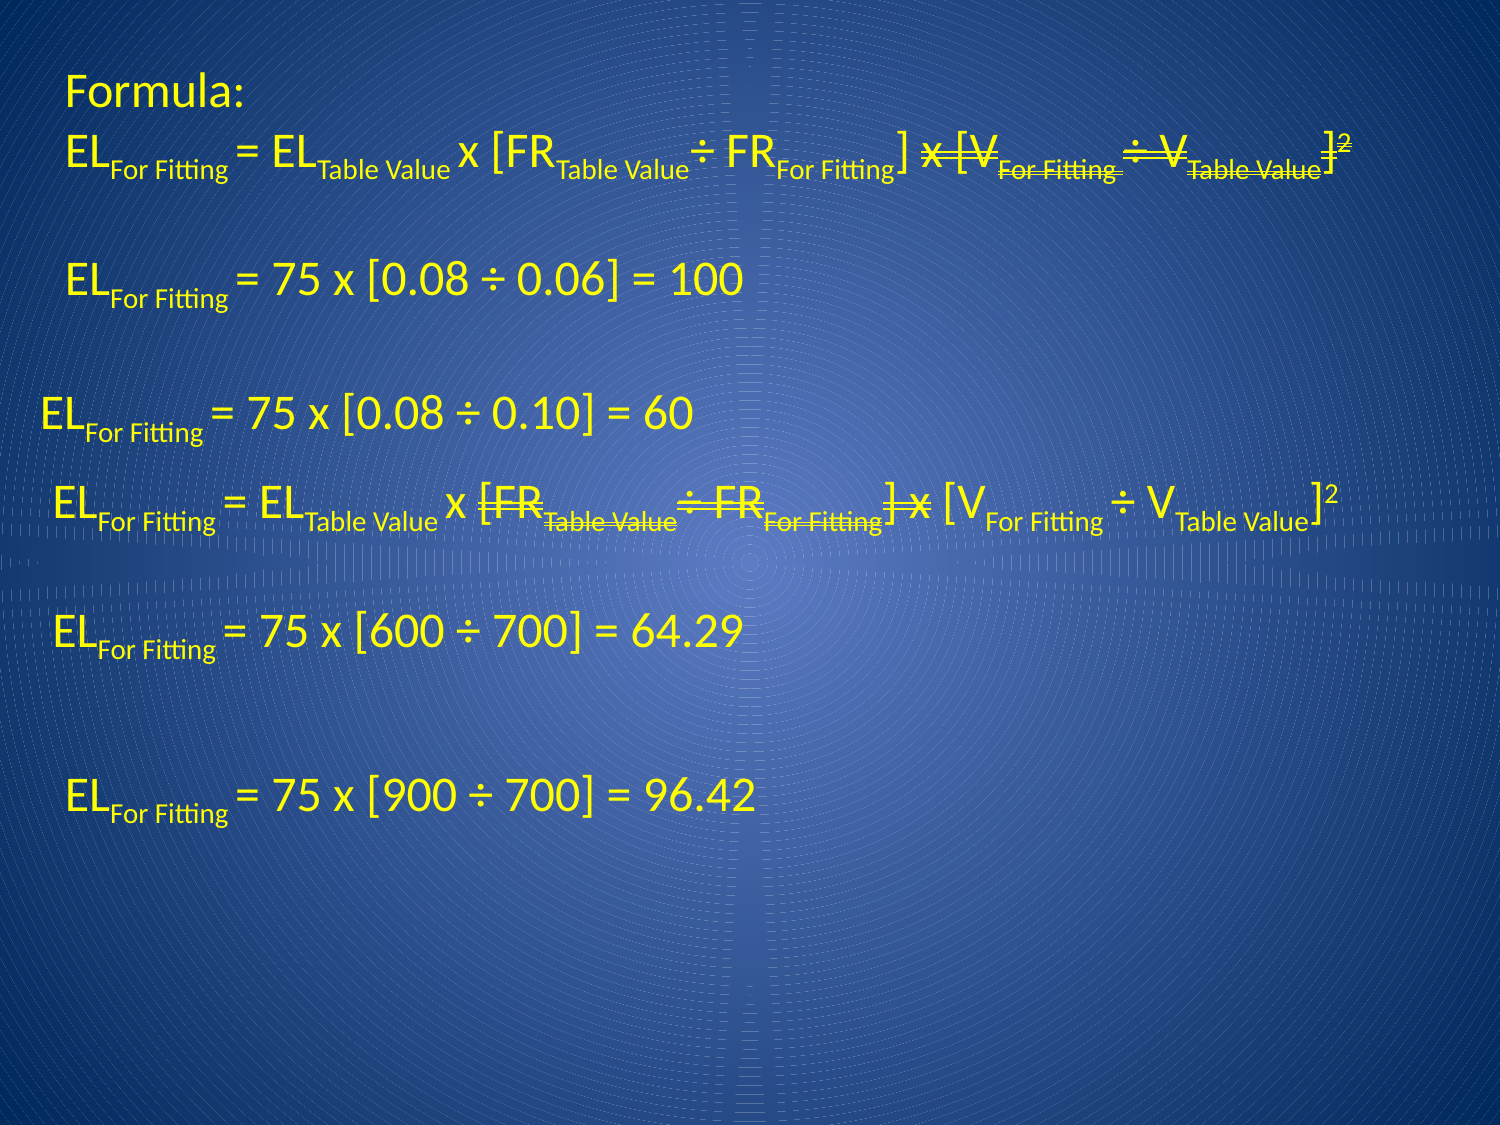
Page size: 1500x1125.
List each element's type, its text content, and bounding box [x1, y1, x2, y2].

text_box Formula: ELFor Fitting = ELTable Value x [FRTable Value÷ FRFor Fitting] x [VFor Fitting ÷ VTable Value]2 ELFor Fitting = 75 x [0.08 ÷ 0.06] = 100 [50, 49, 1500, 382]
text_box ELFor Fitting = ELTable Value x [FRTable Value÷ FRFor Fitting] x [VFor Fitting ÷ VTable Value]2 ELFor Fitting = 75 x [600 ÷ 700] = 64.29 [37, 461, 1488, 733]
text_box ELFor Fitting = 75 x [900 ÷ 700] = 96.42 [50, 693, 1500, 897]
text_box ELFor Fitting = 75 x [0.08 ÷ 0.10] = 60 [24, 312, 1475, 516]
